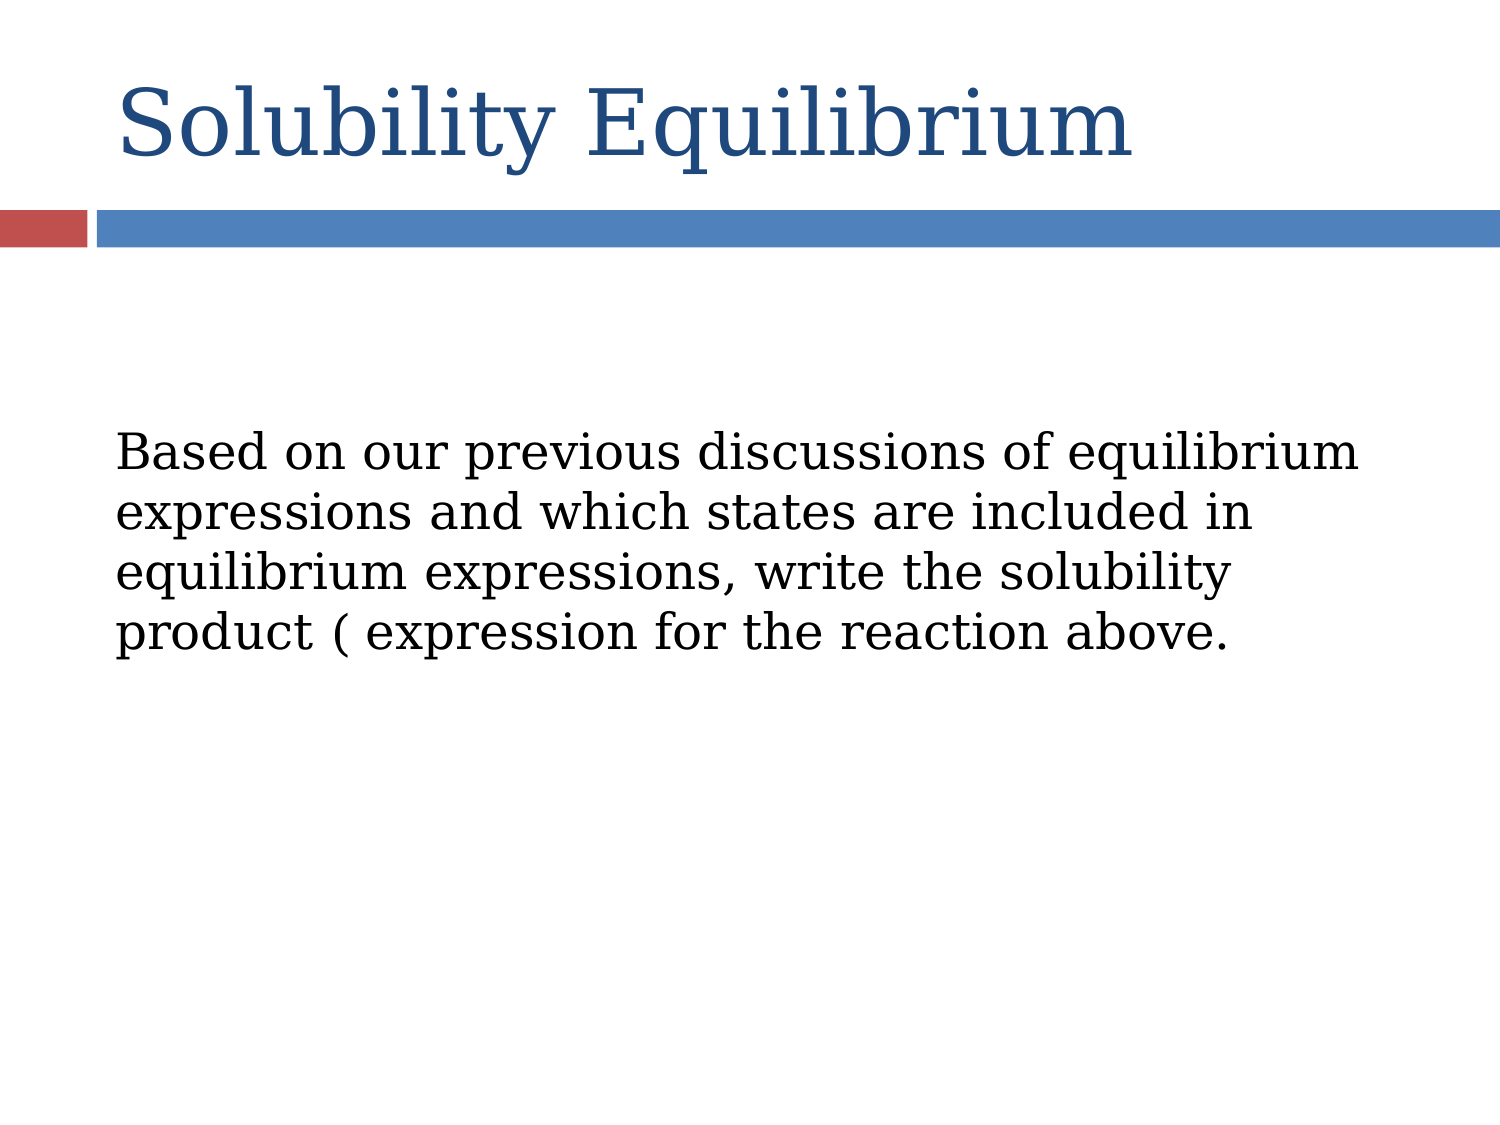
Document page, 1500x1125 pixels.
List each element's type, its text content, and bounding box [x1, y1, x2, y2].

title Solubility Equilibrium [100, 37, 1438, 200]
